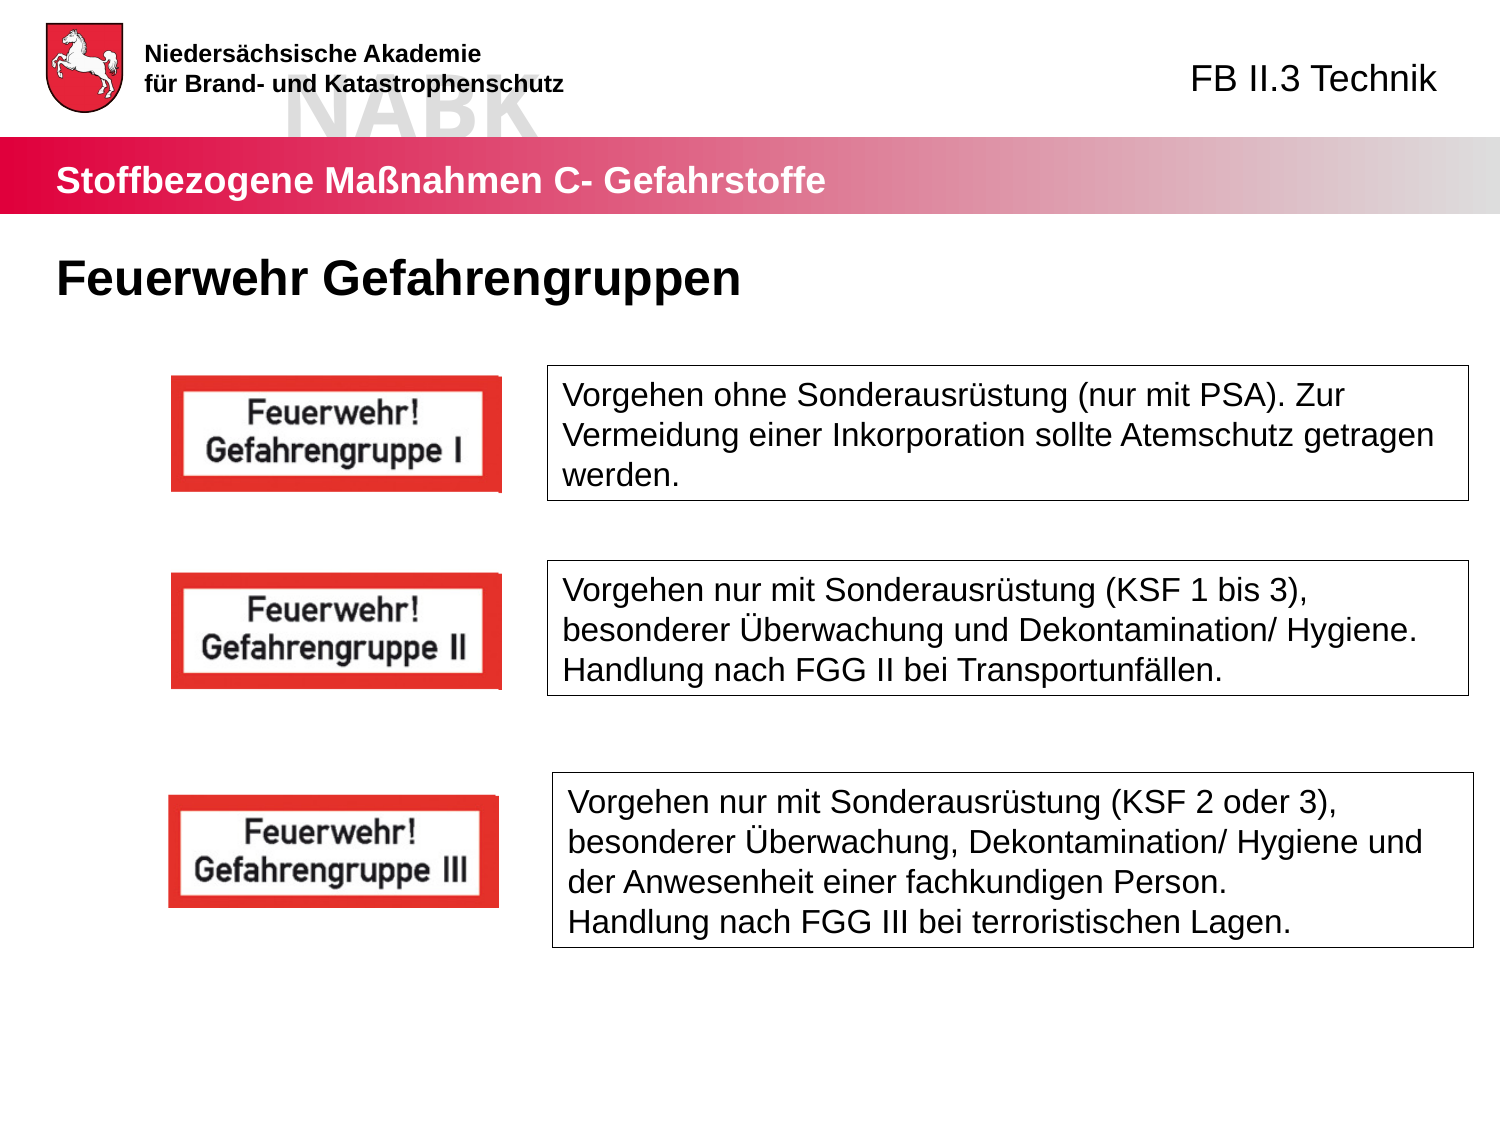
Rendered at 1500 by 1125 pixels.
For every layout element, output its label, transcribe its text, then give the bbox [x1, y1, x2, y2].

picture [171, 568, 502, 690]
text_box Vorgehen ohne Sonderausrüstung (nur mit PSA). Zur Vermeidung einer Inkorporation sollte Atemschutz getragen werden. [547, 365, 1469, 501]
list Feuerwehr Gefahrengruppen [41, 237, 1459, 1006]
picture [45, 22, 124, 114]
picture [168, 787, 499, 908]
picture [171, 373, 502, 495]
text_box Vorgehen nur mit Sonderausrüstung (KSF 1 bis 3), besonderer Überwachung und Dekontamination/ Hygiene. Handlung nach FGG II bei Transportunfällen. [547, 560, 1469, 696]
text_box Vorgehen nur mit Sonderausrüstung (KSF 2 oder 3), besonderer Überwachung, Dekontamination/ Hygiene und der Anwesenheit einer fachkundigen Person. Handlung nach FGG III bei terroristischen Lagen. [552, 772, 1474, 948]
